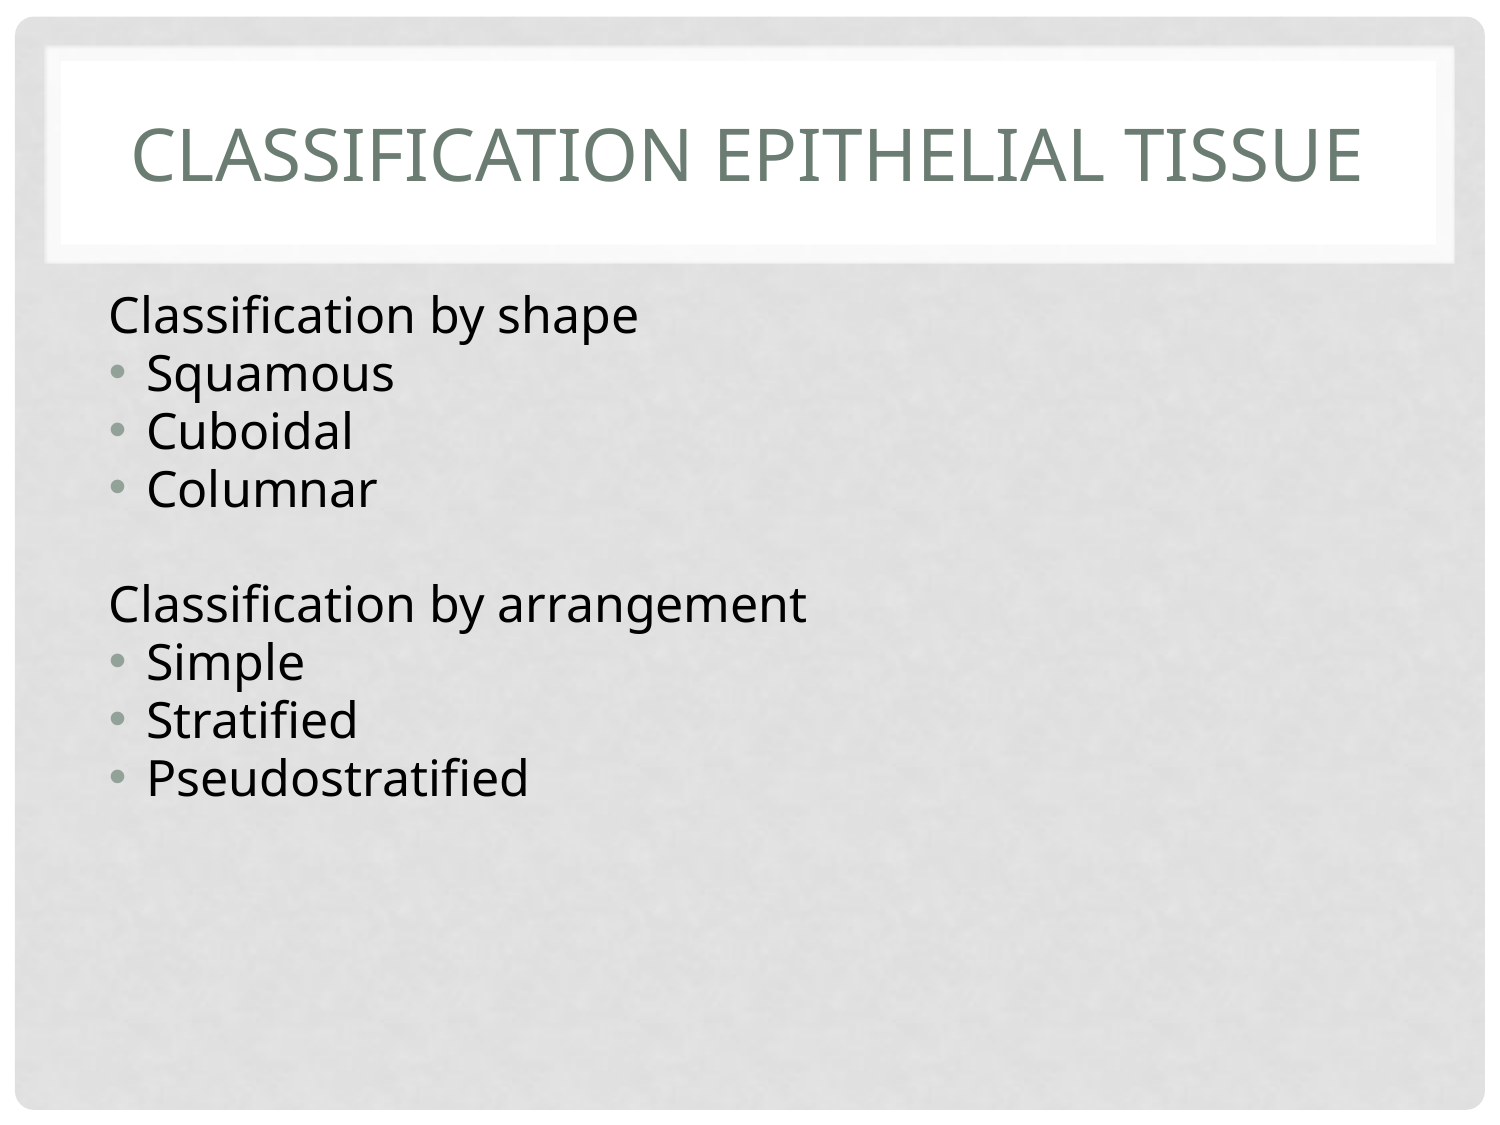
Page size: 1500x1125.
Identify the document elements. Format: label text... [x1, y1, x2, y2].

list Classification by shape Squamous Cuboidal Columnar Classification by arrangement Simple Stratified Pseudostratified [75, 287, 1425, 1005]
title Classification epithelial tissue [69, 66, 1425, 238]
